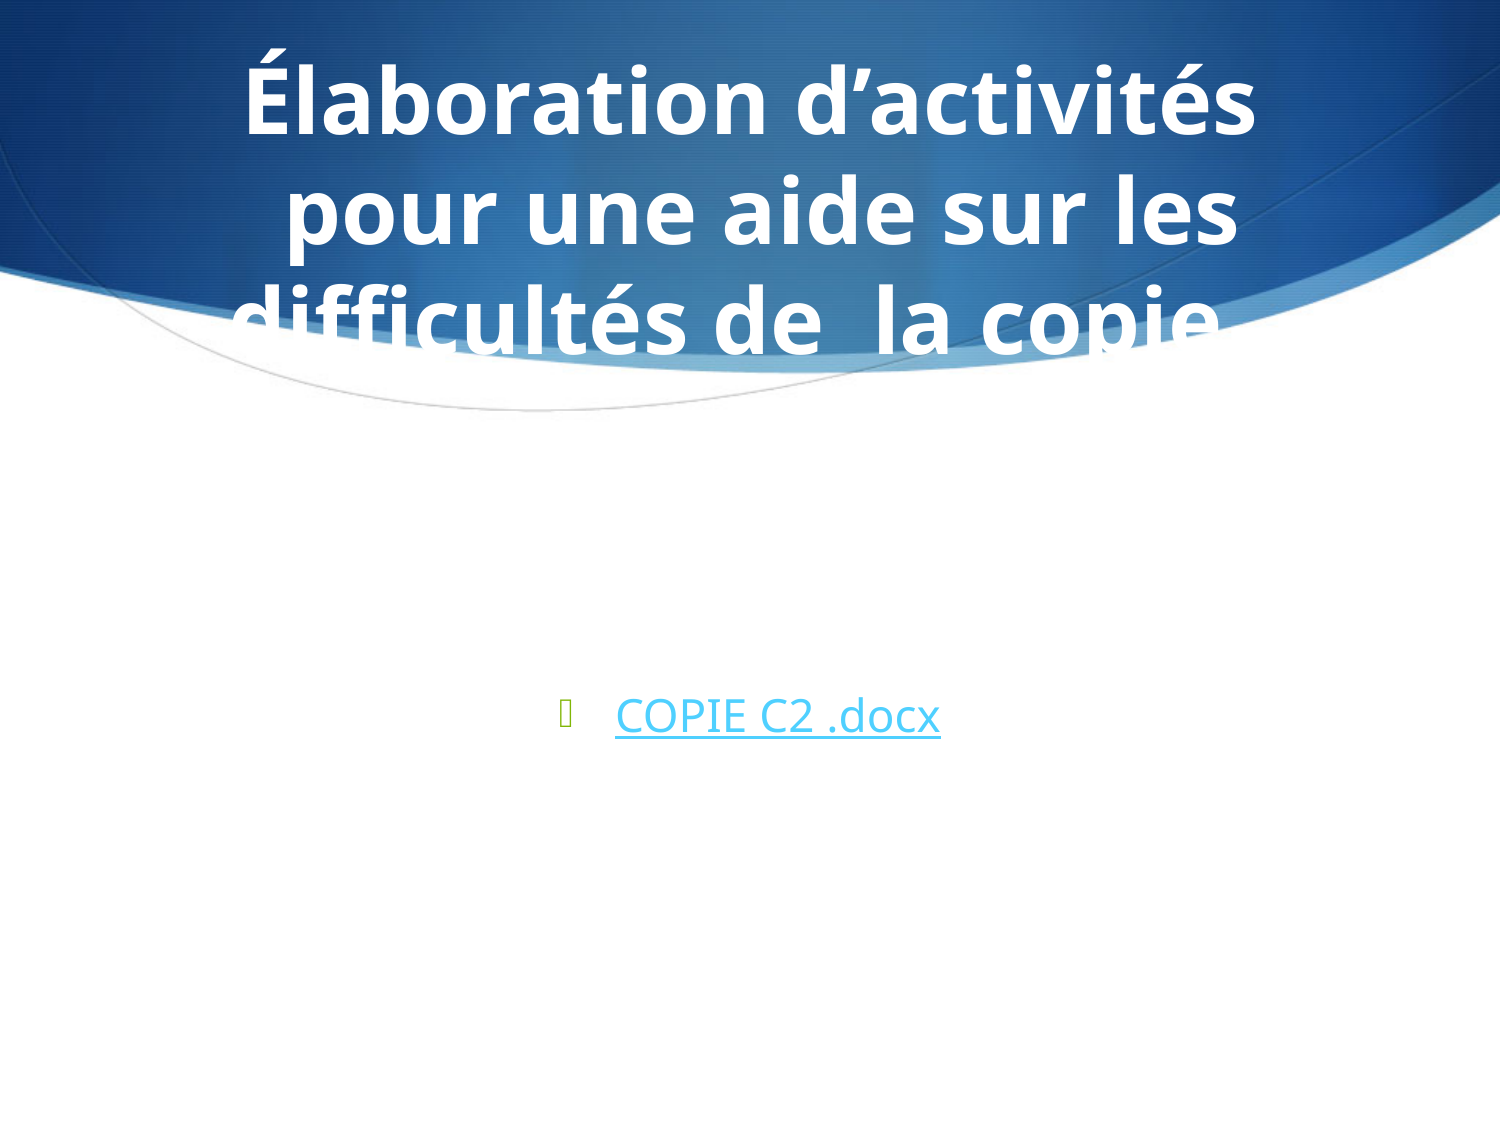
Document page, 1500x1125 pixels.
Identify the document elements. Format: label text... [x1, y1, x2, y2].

title Élaboration d’activités pour une aide sur les difficultés de la copie [75, 56, 1425, 245]
picture [0, 0, 1500, 1125]
list COPIE C2 .docx [75, 389, 1425, 1076]
